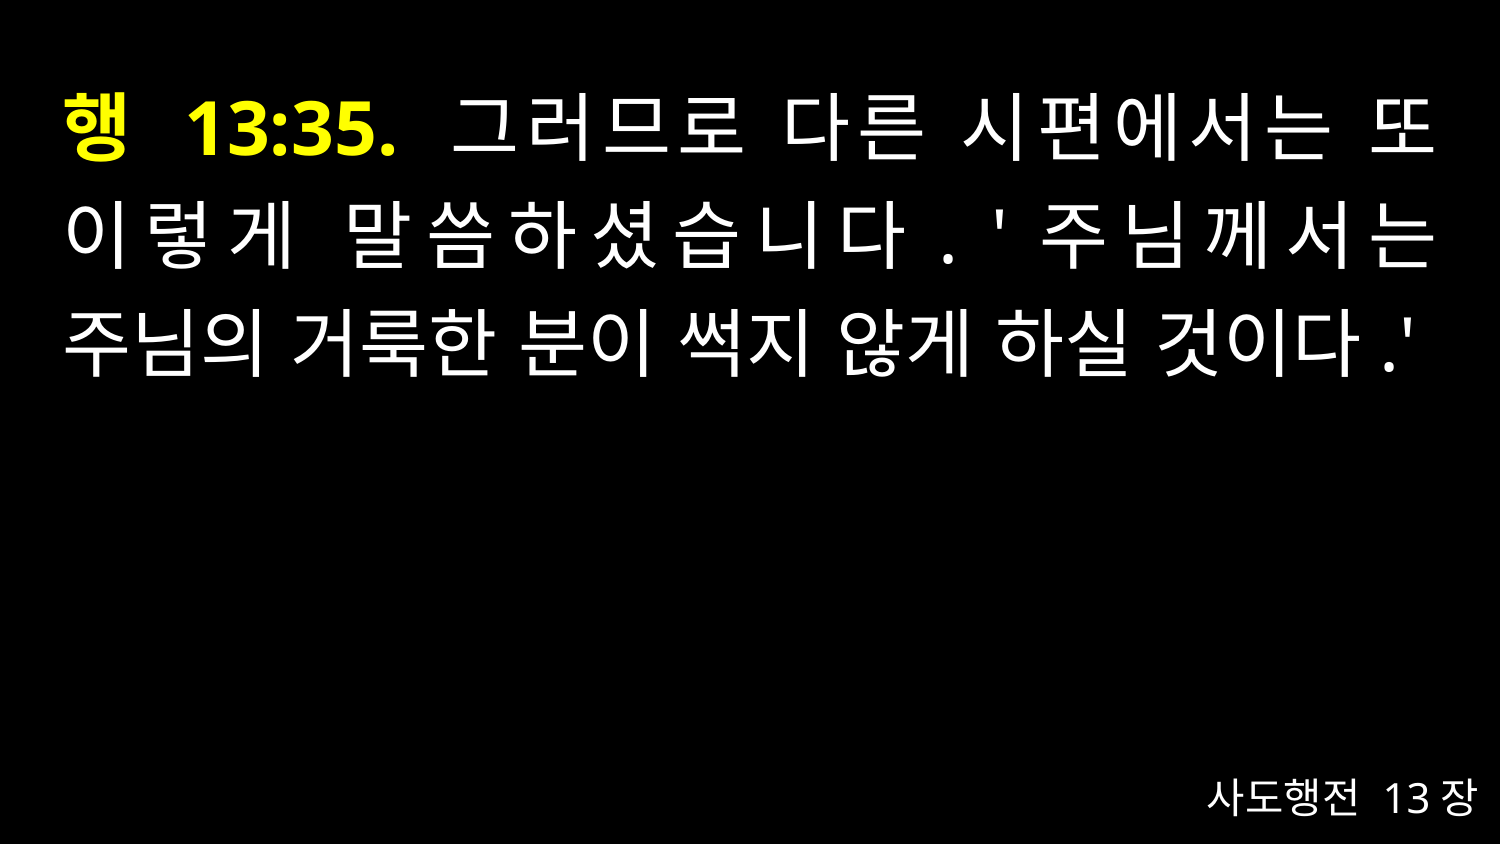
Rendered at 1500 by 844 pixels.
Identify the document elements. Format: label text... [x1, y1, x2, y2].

title 행 13:35. 그러므로 다른 시편에서는 또 이렇게 말씀하셨습니다. '주님께서는 주님의 거룩한 분이 썩지 않게 하실 것이다.' [0, 0, 1500, 844]
subtitle 사도행전 13장 [916, 770, 1500, 844]
